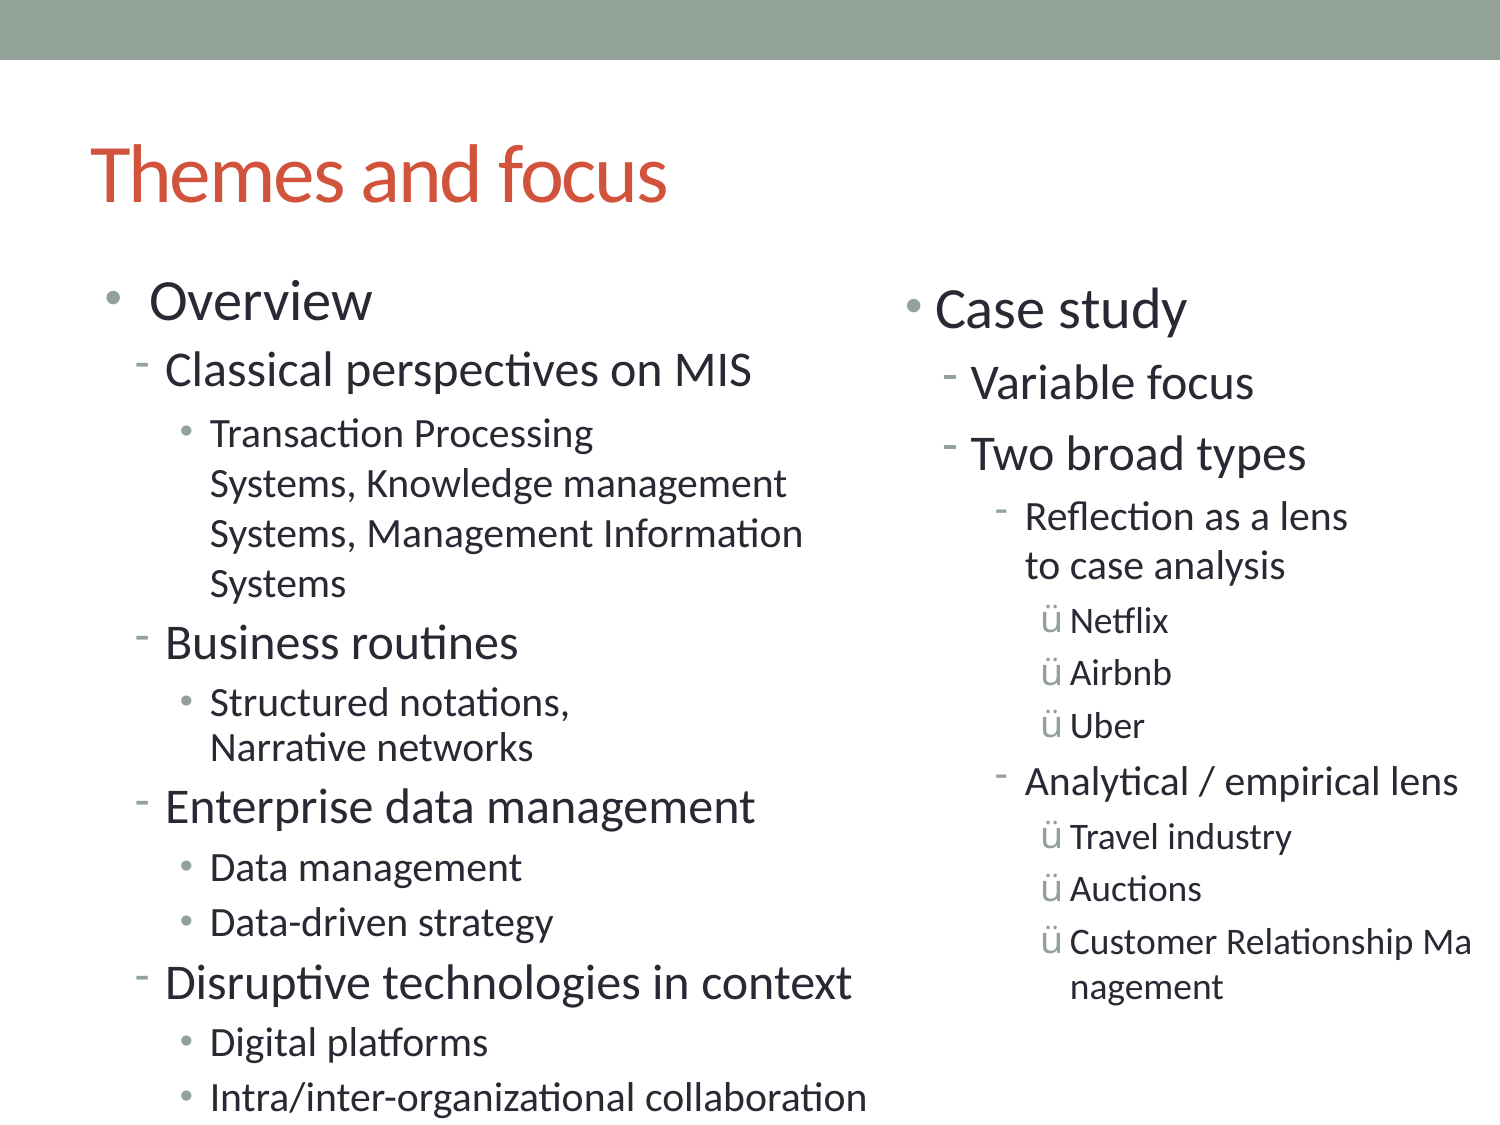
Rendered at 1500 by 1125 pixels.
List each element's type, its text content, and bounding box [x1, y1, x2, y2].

title Themes and focus [75, 87, 1425, 250]
list Overview Classical perspectives on MIS Transaction Processing Systems, Knowledge management Systems, Management Information Systems Business routines Structured notations, Narrative networks Enterprise data management Data management Data-driven strategy Disruptive technologies in context Digital platforms Intra/inter-organizational collaboration [75, 262, 890, 1106]
text_box Case study Variable focus Two broad types Reflection as a lens to case analysis Netflix Airbnb Uber Analytical / empirical lens Travel industry Auctions Customer Relationship Management [890, 262, 1495, 1106]
